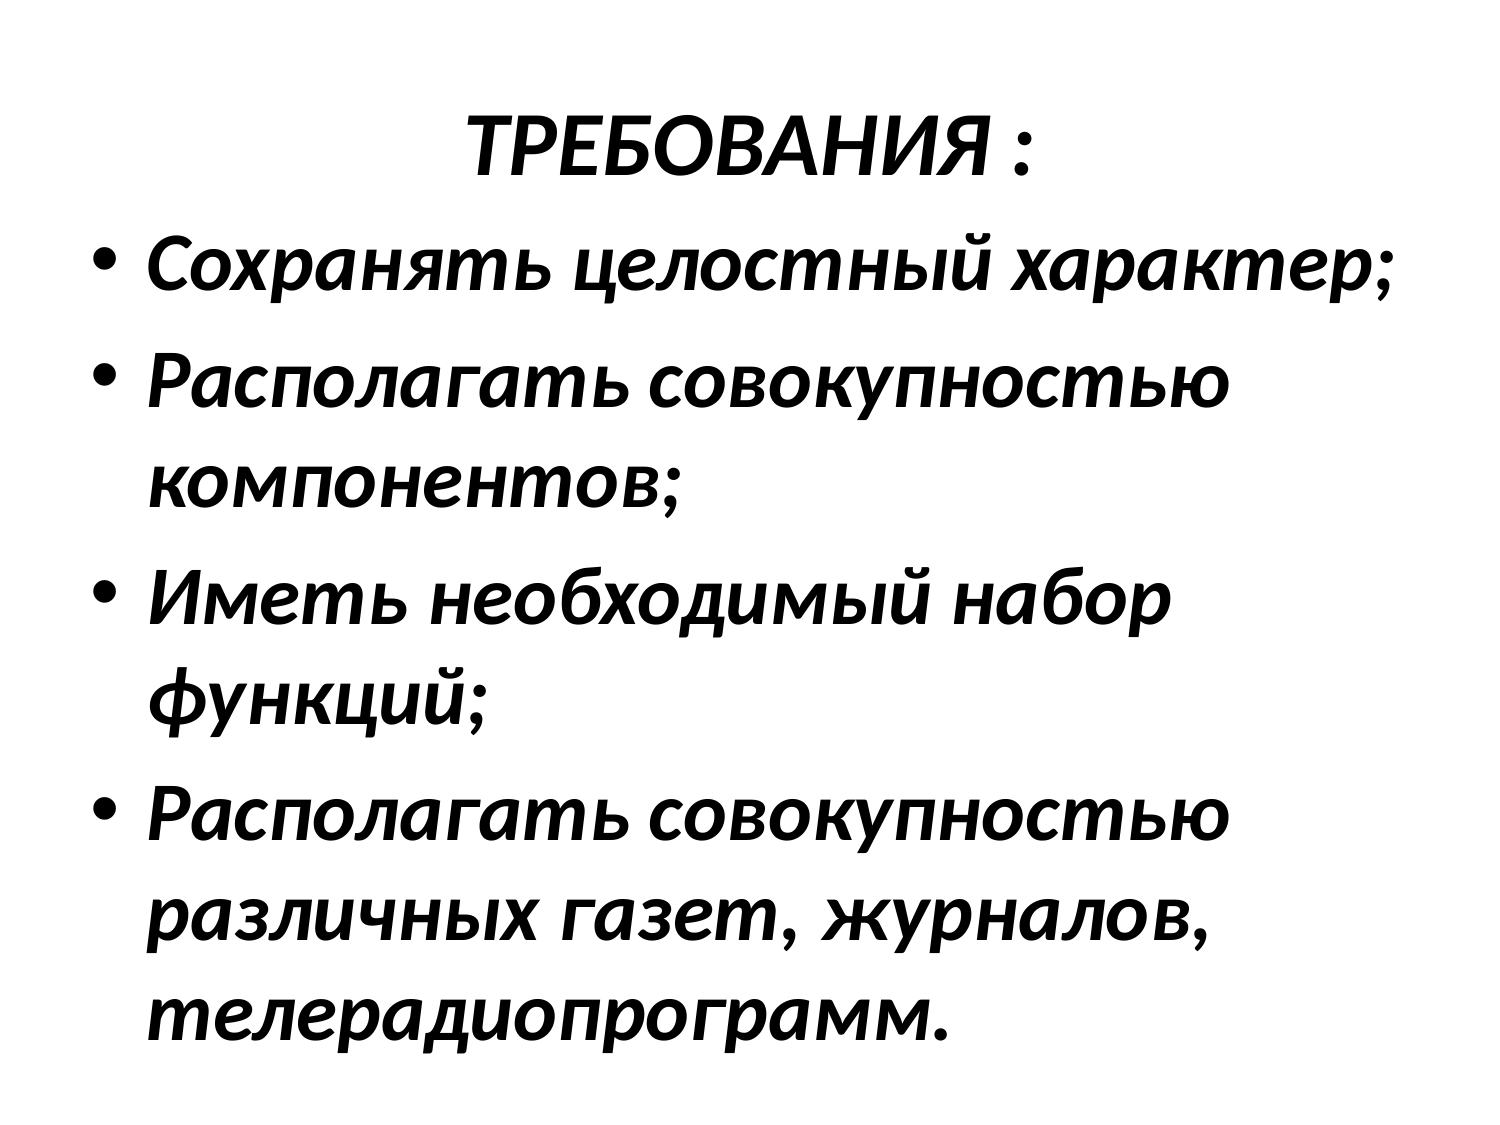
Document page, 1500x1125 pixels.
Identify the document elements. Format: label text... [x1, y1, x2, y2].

list Сохранять целостный характер; Располагать совокупностью компонентов; Иметь необходимый набор функций; Располагать совокупностью различных газет, журналов, телерадиопрограмм. [75, 200, 1425, 1075]
title ТРЕБОВАНИЯ : [75, 45, 1425, 200]
